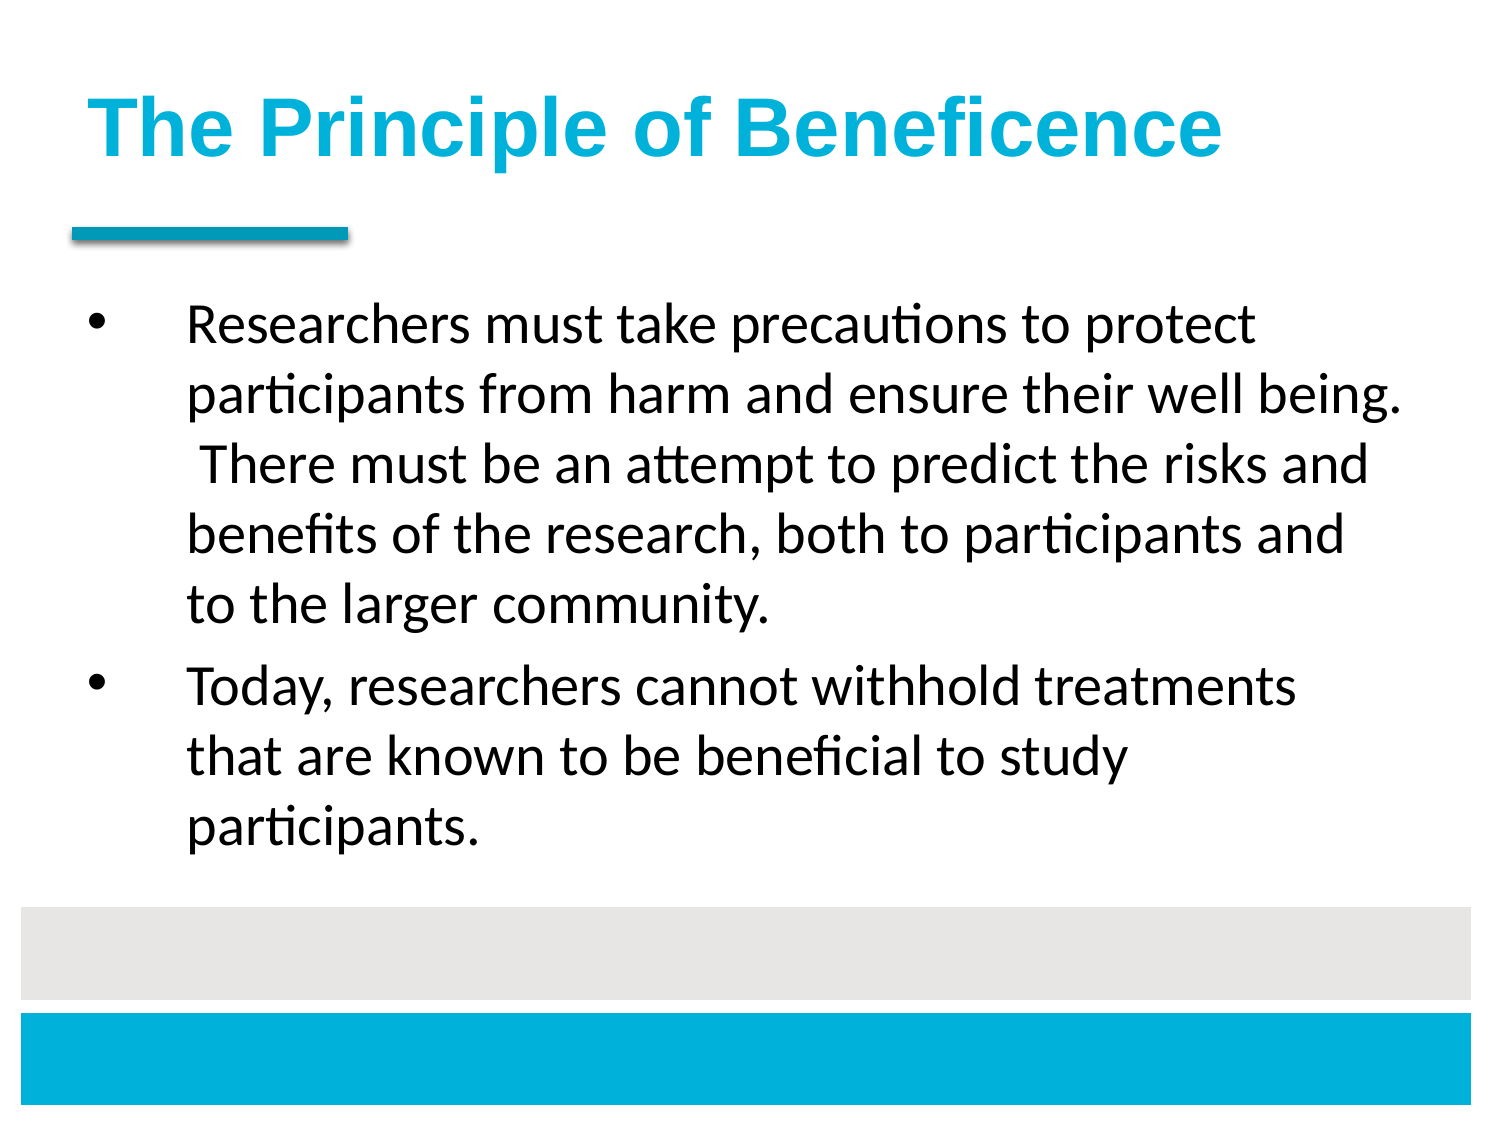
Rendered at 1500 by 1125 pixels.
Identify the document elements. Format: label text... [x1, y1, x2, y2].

list Researchers must take precautions to protect participants from harm and ensure their well being. There must be an attempt to predict the risks and benefits of the research, both to participants and to the larger community. Today, researchers cannot withhold treatments that are known to be beneficial to study participants. [72, 277, 1423, 876]
title The Principle of Beneficence [72, 29, 1423, 218]
